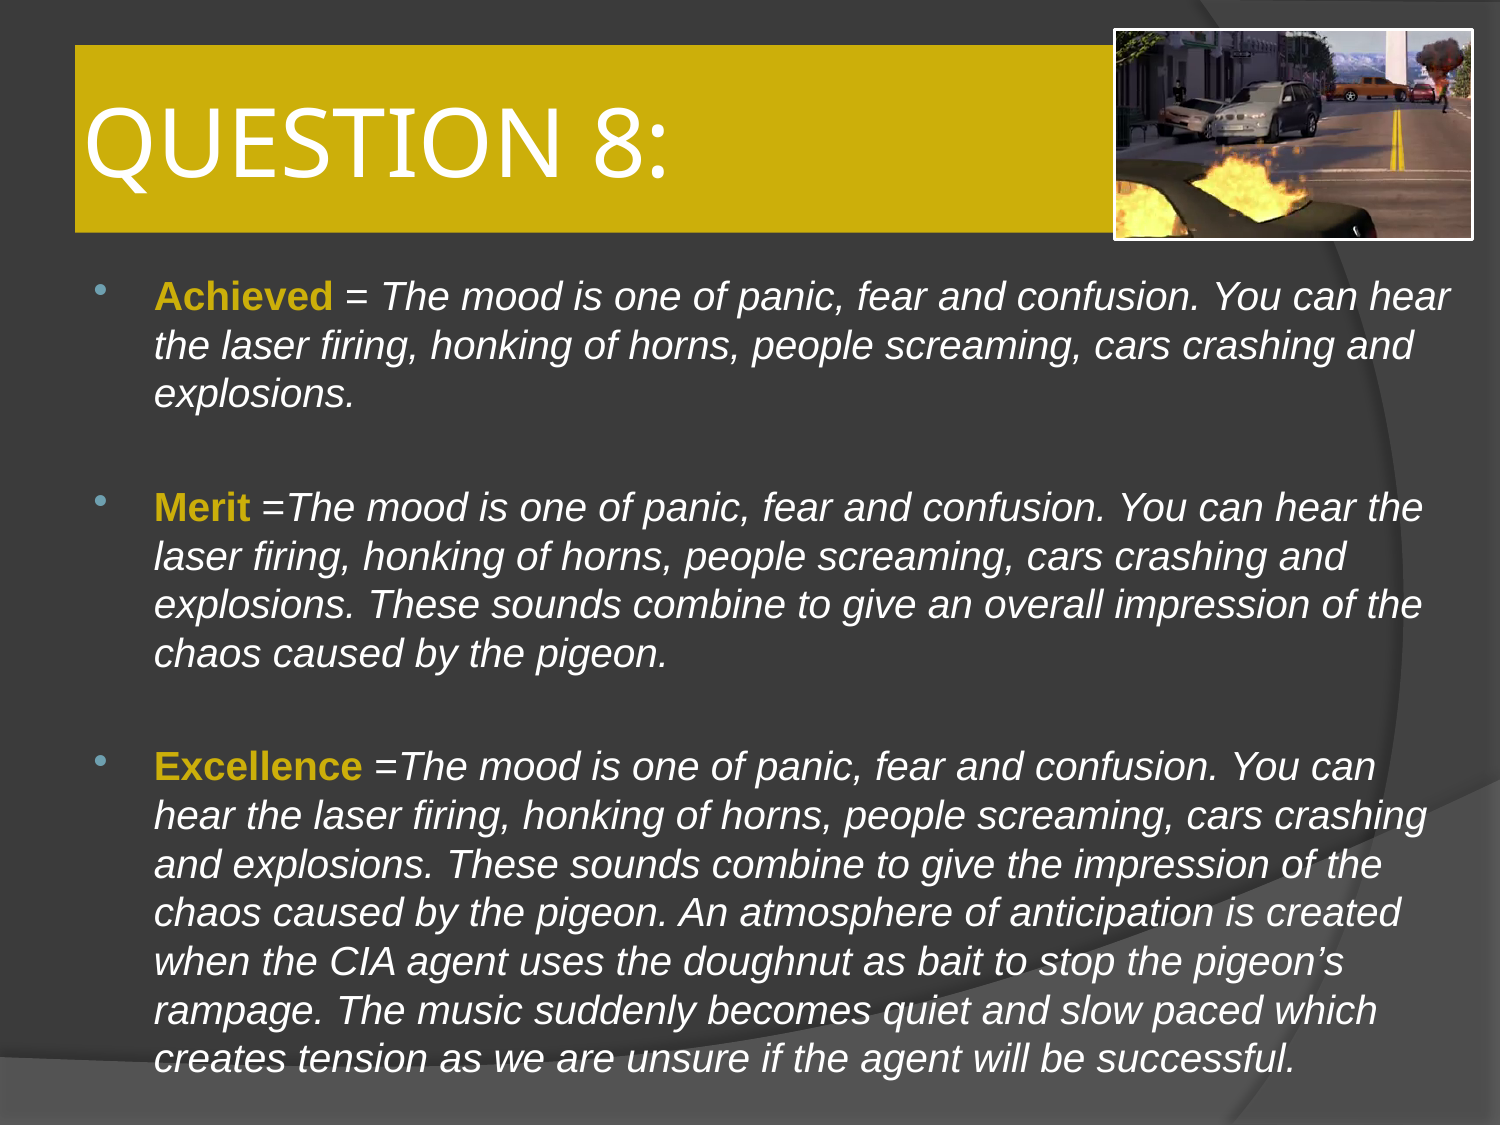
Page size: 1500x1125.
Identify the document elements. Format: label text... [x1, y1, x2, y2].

picture [1115, 30, 1472, 239]
title QUESTION 8: [75, 45, 1106, 233]
list Achieved = The mood is one of panic, fear and confusion. You can hear the laser firing, honking of horns, people screaming, cars crashing and explosions. Merit =The mood is one of panic, fear and confusion. You can hear the laser firing, honking of horns, people screaming, cars crashing and explosions. These sounds combine to give an overall impression of the chaos caused by the pigeon. Excellence =The mood is one of panic, fear and confusion. You can hear the laser firing, honking of horns, people screaming, cars crashing and explosions. These sounds combine to give the impression of the chaos caused by the pigeon. An atmosphere of anticipation is created when the CIA agent uses the doughnut as bait to stop the pigeon’s rampage. The music suddenly becomes quiet and slow paced which creates tension as we are unsure if the agent will be successful. [75, 262, 1471, 1125]
